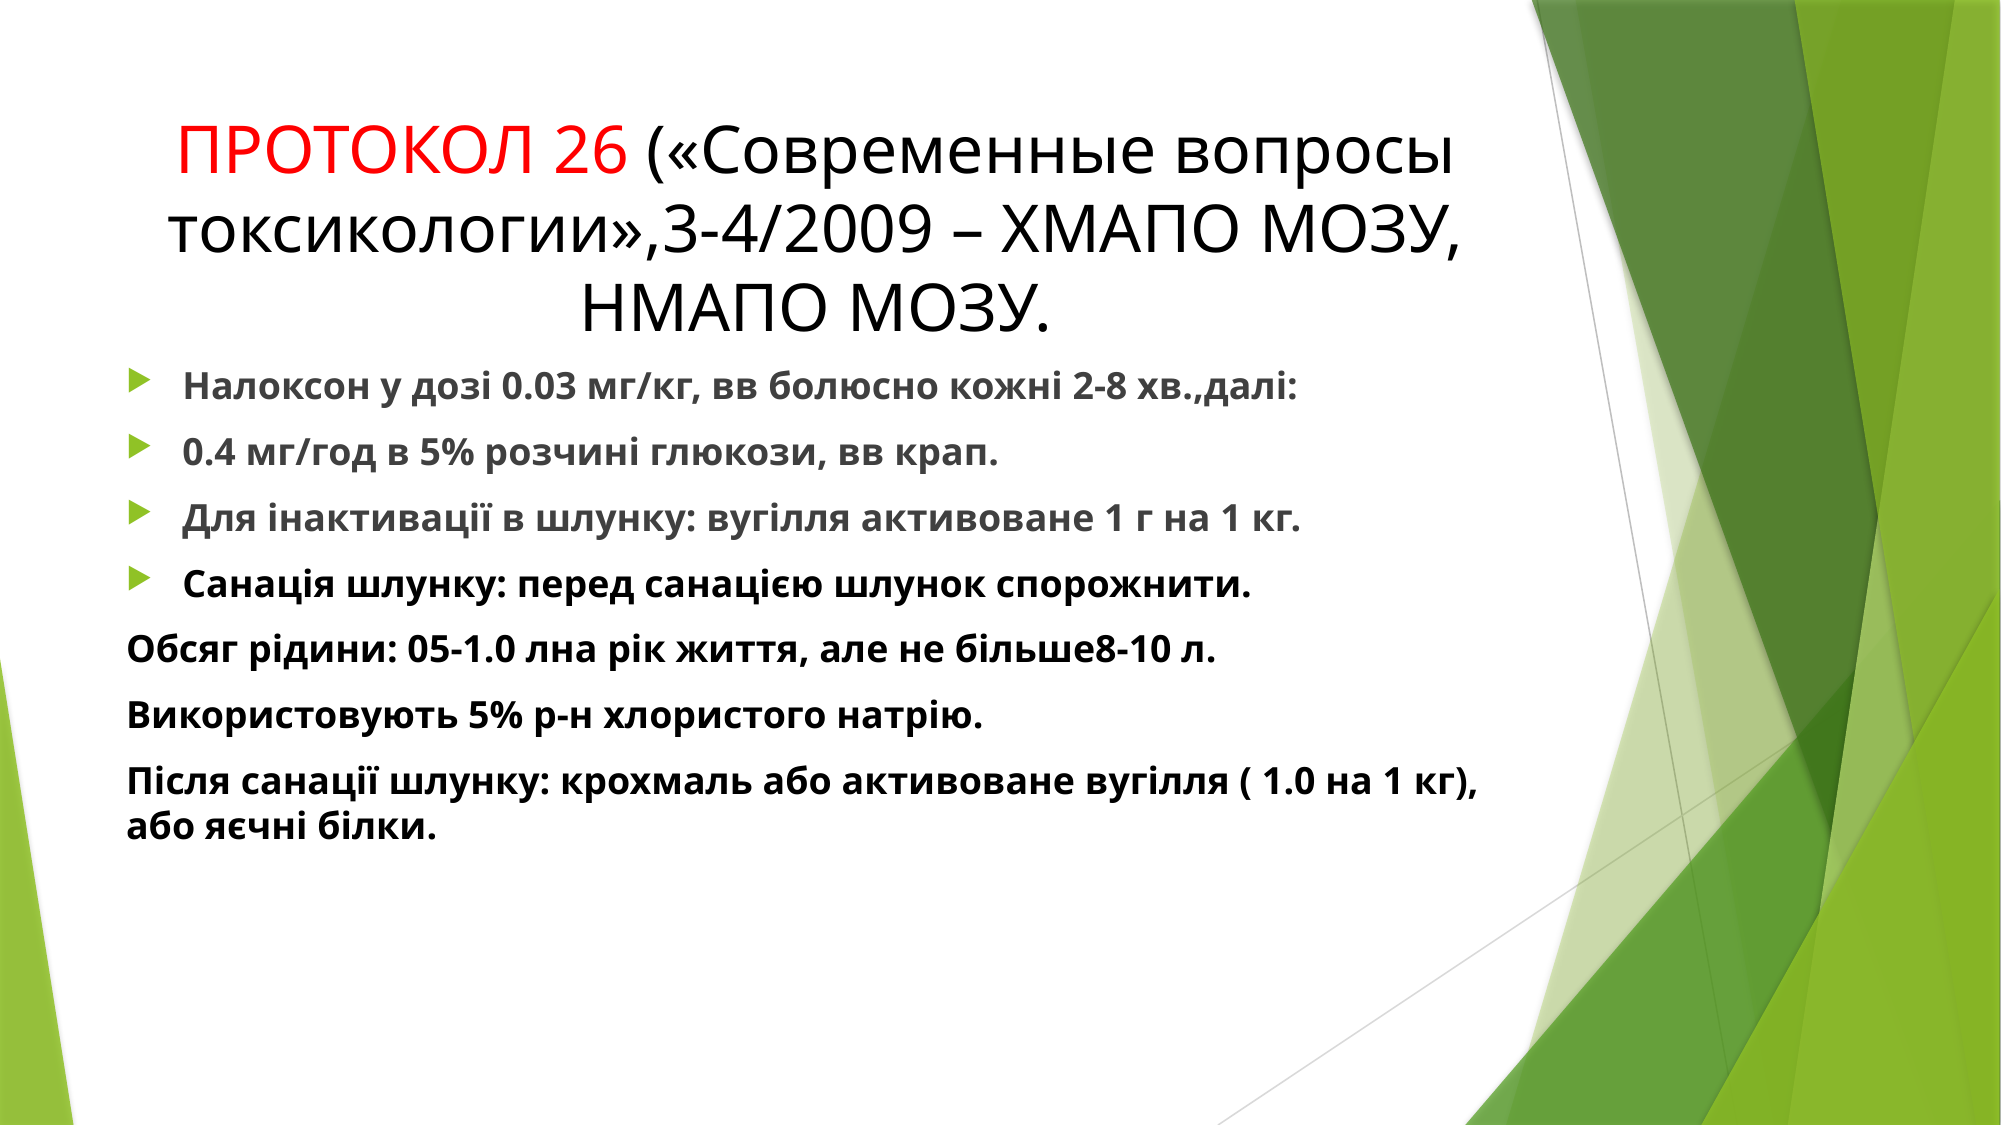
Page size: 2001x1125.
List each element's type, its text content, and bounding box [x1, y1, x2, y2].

list Налоксон у дозі 0.03 мг/кг, вв болюсно кожні 2-8 хв.,далі: 0.4 мг/год в 5% розчині глюкози, вв крап. Для інактивації в шлунку: вугілля активоване 1 г на 1 кг. Санація шлунку: перед санацією шлунок спорожнити. Обсяг рідини: 05-1.0 лна рік життя, але не більше8-10 л. Використовують 5% р-н хлористого натрію. Після санації шлунку: крохмаль або активоване вугілля ( 1.0 на 1 кг), або яєчні білки. [111, 354, 1522, 992]
title ПРОТОКОЛ 26 («Современные вопросы токсикологии»,3-4/2009 – ХМАПО МОЗУ, НМАПО МОЗУ. [111, 99, 1522, 354]
